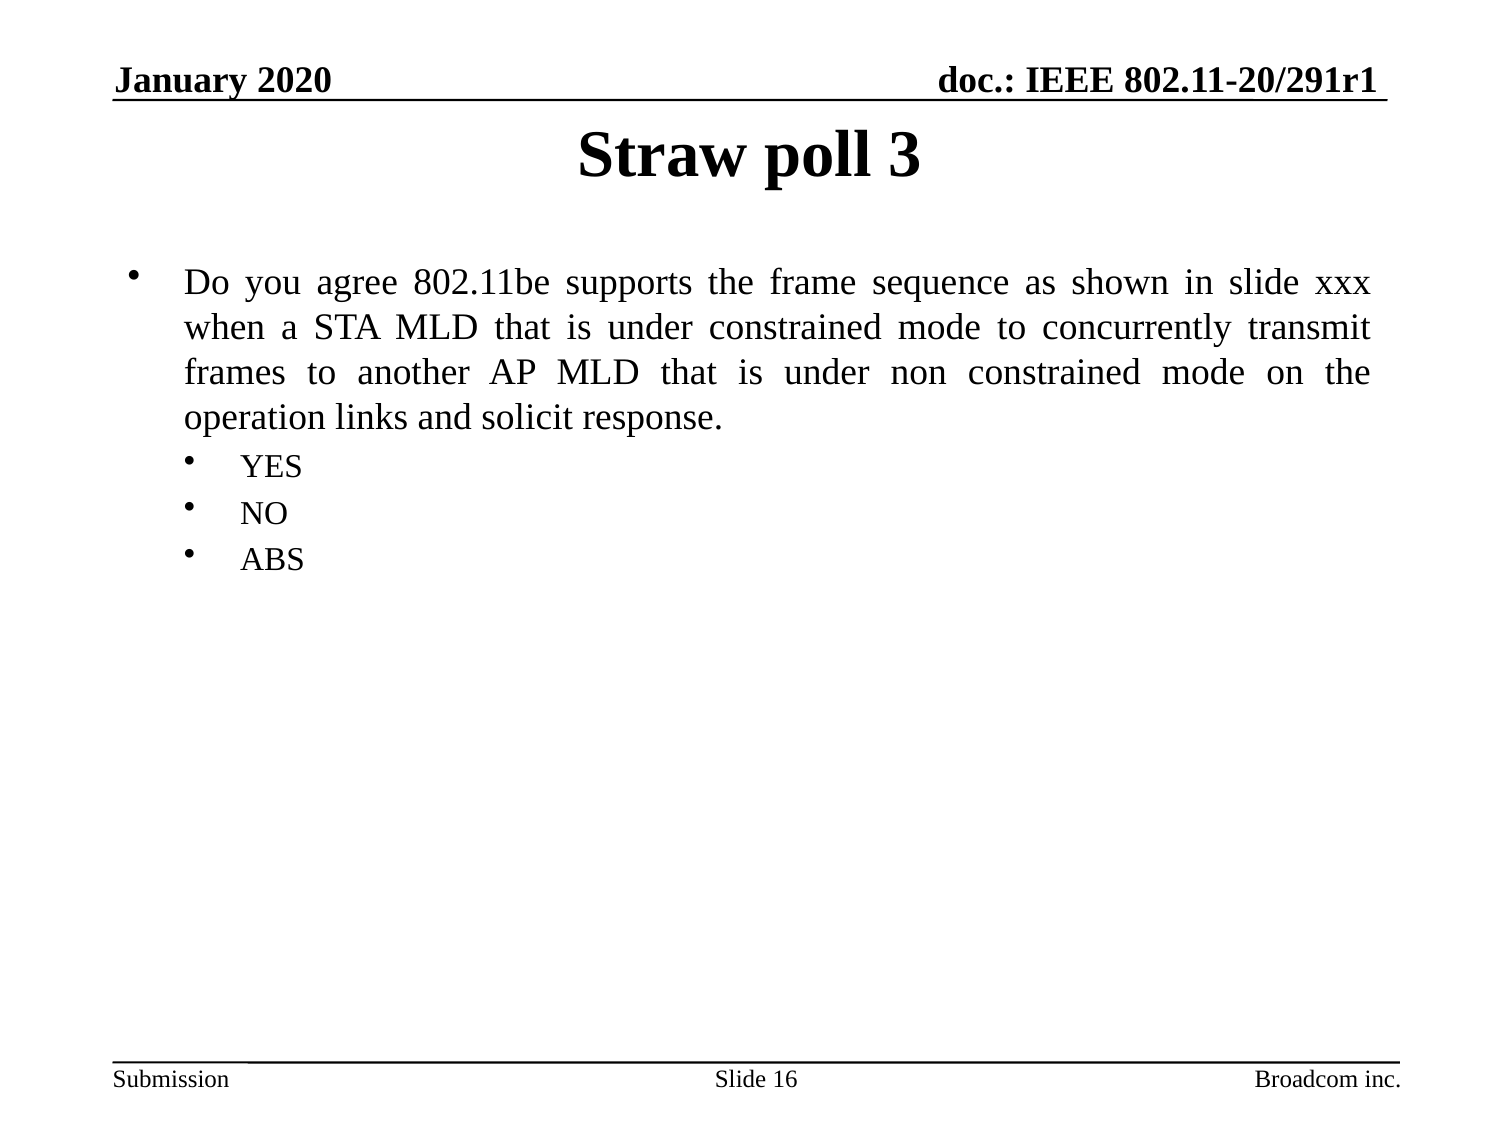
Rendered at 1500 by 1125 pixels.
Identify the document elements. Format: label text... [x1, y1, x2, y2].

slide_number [114, 54, 335, 101]
title Straw poll 3 [112, 62, 1388, 238]
slide_number Slide 16 [712, 1061, 800, 1093]
list Do you agree 802.11be supports the frame sequence as shown in slide xxx when a STA MLD that is under constrained mode to concurrently transmit frames to another AP MLD that is under non constrained mode on the operation links and solicit response. YES NO ABS [112, 249, 1388, 1050]
footer Broadcom inc. [1252, 1061, 1402, 1093]
